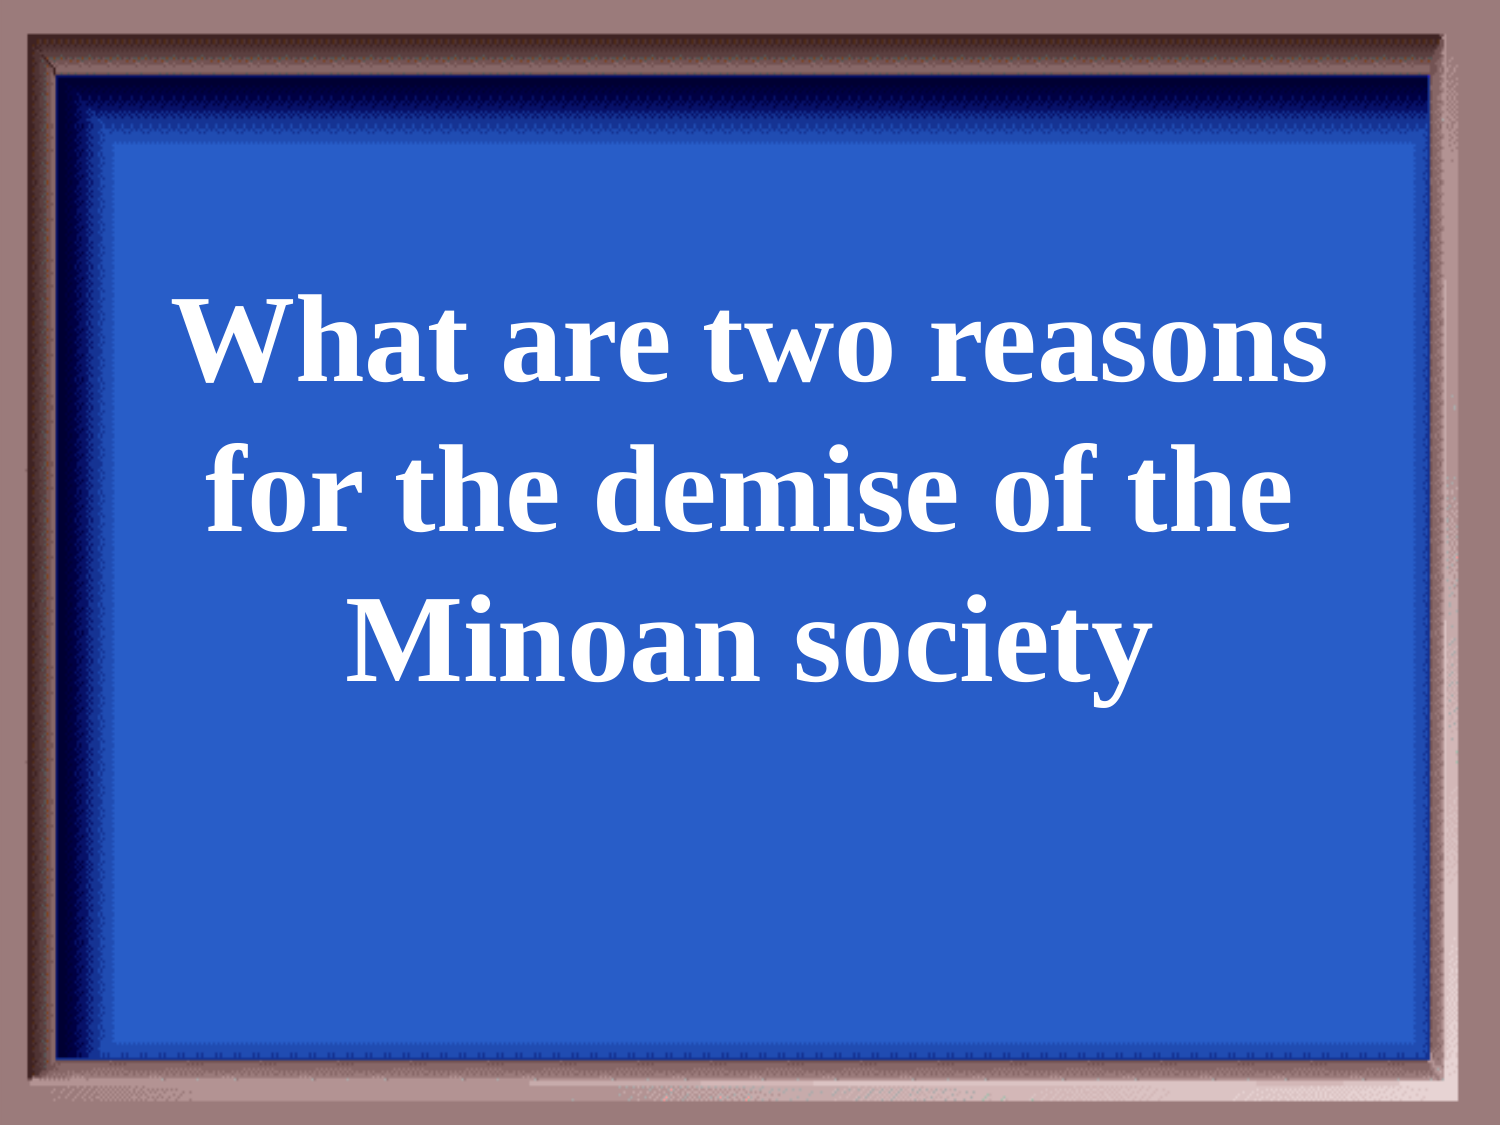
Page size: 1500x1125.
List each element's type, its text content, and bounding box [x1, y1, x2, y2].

title What are two reasons for the demise of the Minoan society [112, 387, 1388, 575]
picture [0, 0, 1500, 1125]
